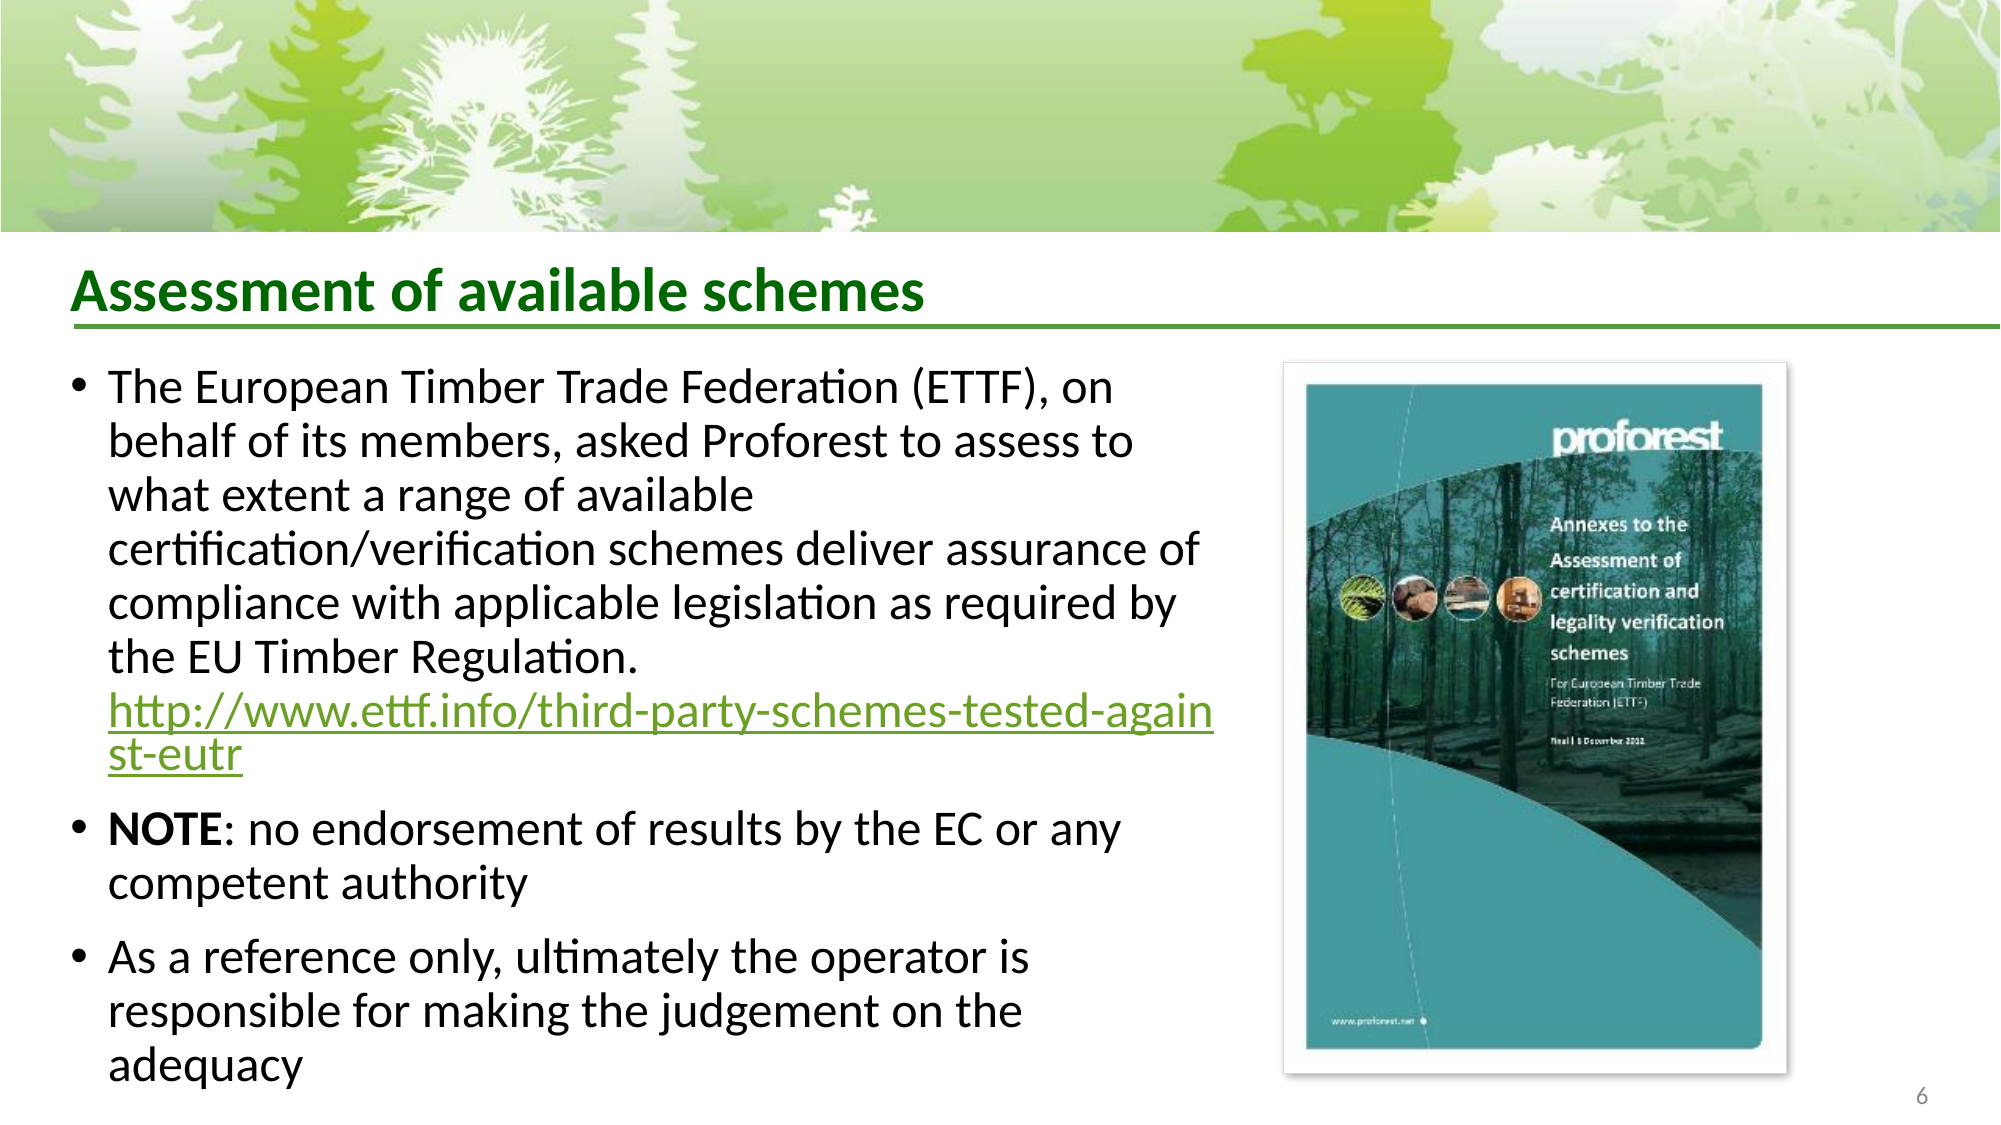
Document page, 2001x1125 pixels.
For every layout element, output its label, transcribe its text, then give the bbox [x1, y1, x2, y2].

picture [1282, 361, 1786, 1073]
title Assessment of available schemes [55, 197, 1406, 385]
list The European Timber Trade Federation (ETTF), on behalf of its members, asked Proforest to assess to what extent a range of available certification/verification schemes deliver assurance of compliance with applicable legislation as required by the EU Timber Regulation. http://www.ettf.info/third-party-schemes-tested-against-eutr NOTE: no endorsement of results by the EC or any competent authority As a reference only, ultimately the operator is responsible for making the judgement on the adequacy [55, 352, 1236, 1125]
picture [0, 0, 2000, 232]
slide_number 6 [1493, 1065, 1944, 1125]
